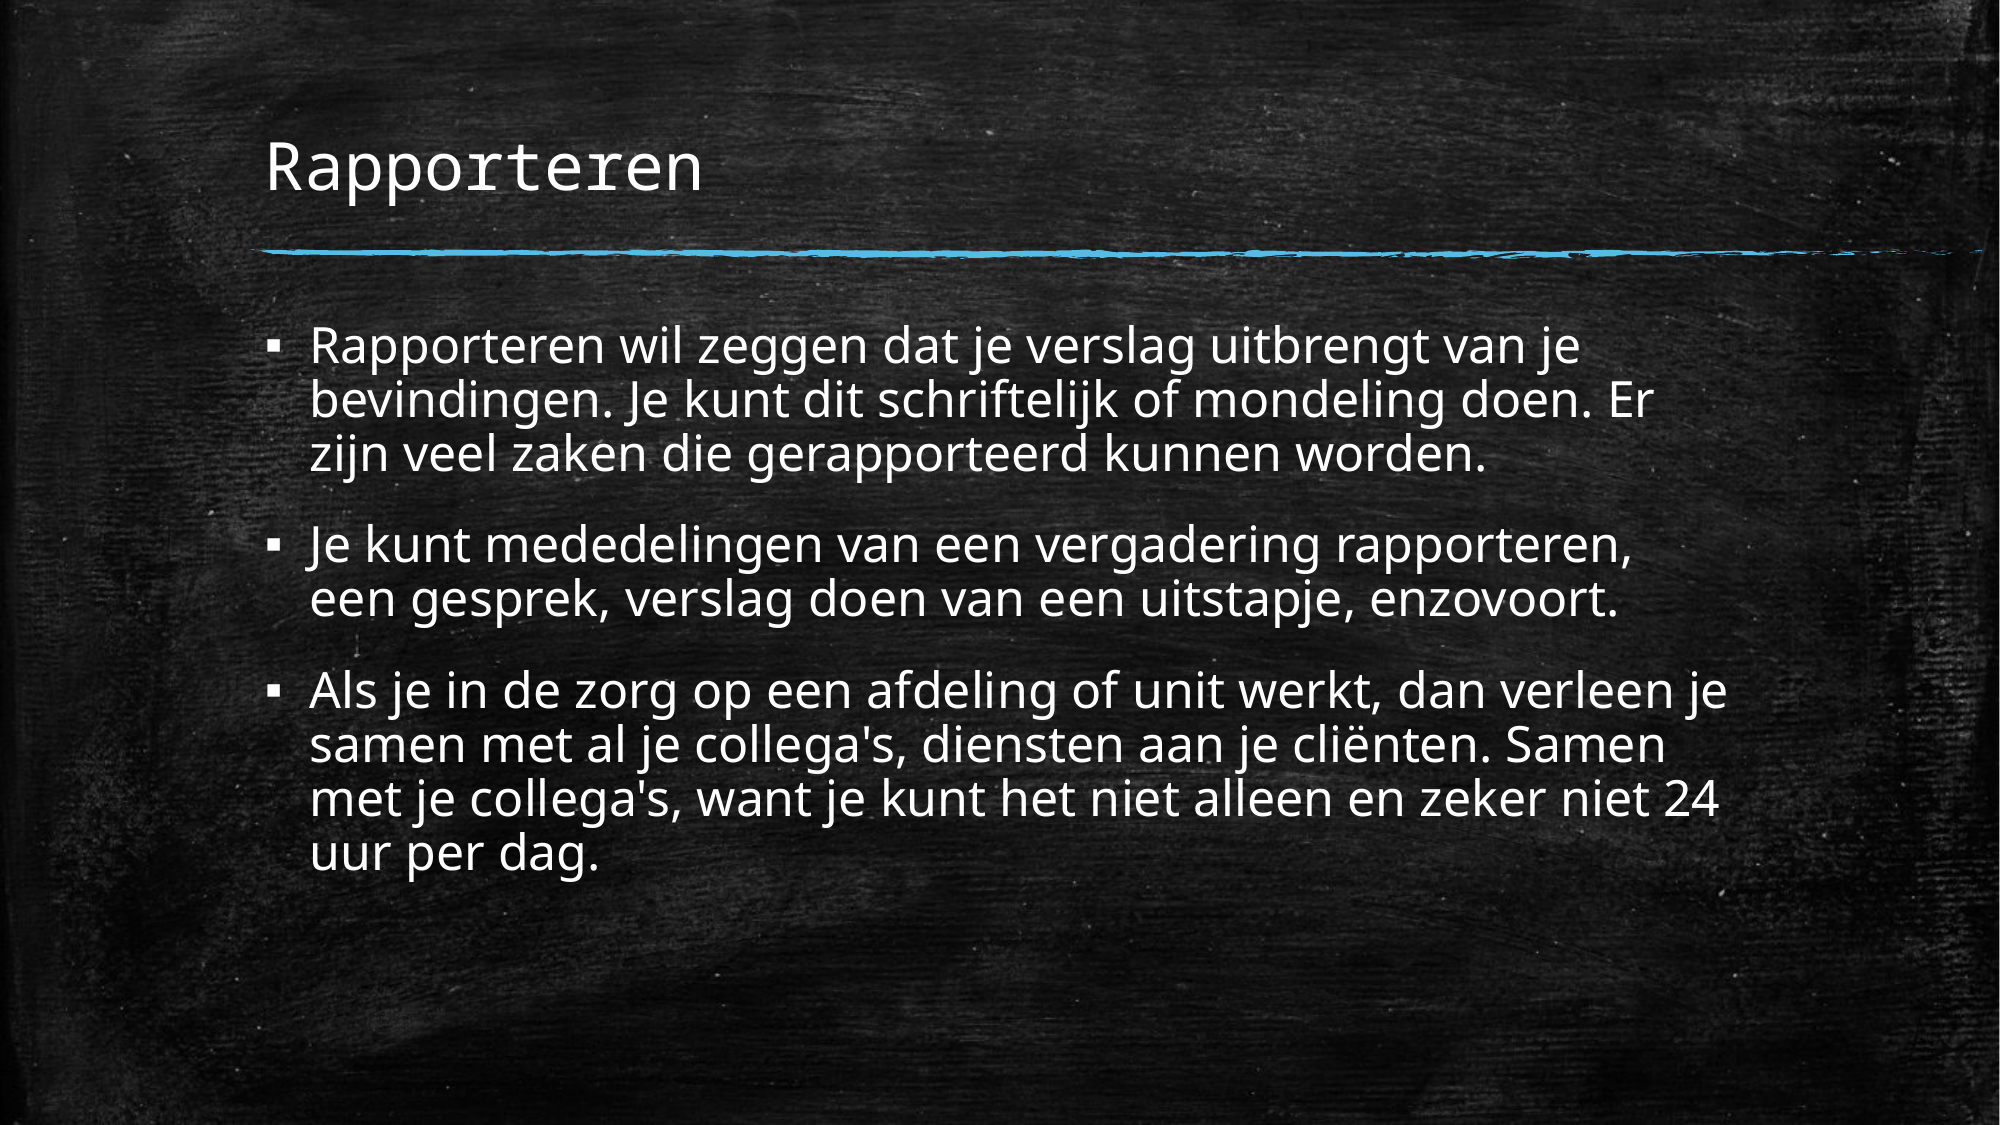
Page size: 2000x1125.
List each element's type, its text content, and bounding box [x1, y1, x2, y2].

title Rapporteren [249, 45, 1750, 213]
list Rapporteren wil zeggen dat je verslag uitbrengt van je bevindingen. Je kunt dit schriftelijk of mondeling doen. Er zijn veel zaken die gerapporteerd kunnen worden. Je kunt mededelingen van een vergadering rapporteren, een gesprek, verslag doen van een uitstapje, enzovoort. Als je in de zorg op een afdeling of unit werkt, dan verleen je samen met al je collega's, diensten aan je cliënten. Samen met je collega's, want je kunt het niet alleen en zeker niet 24 uur per dag. [249, 312, 1750, 1013]
